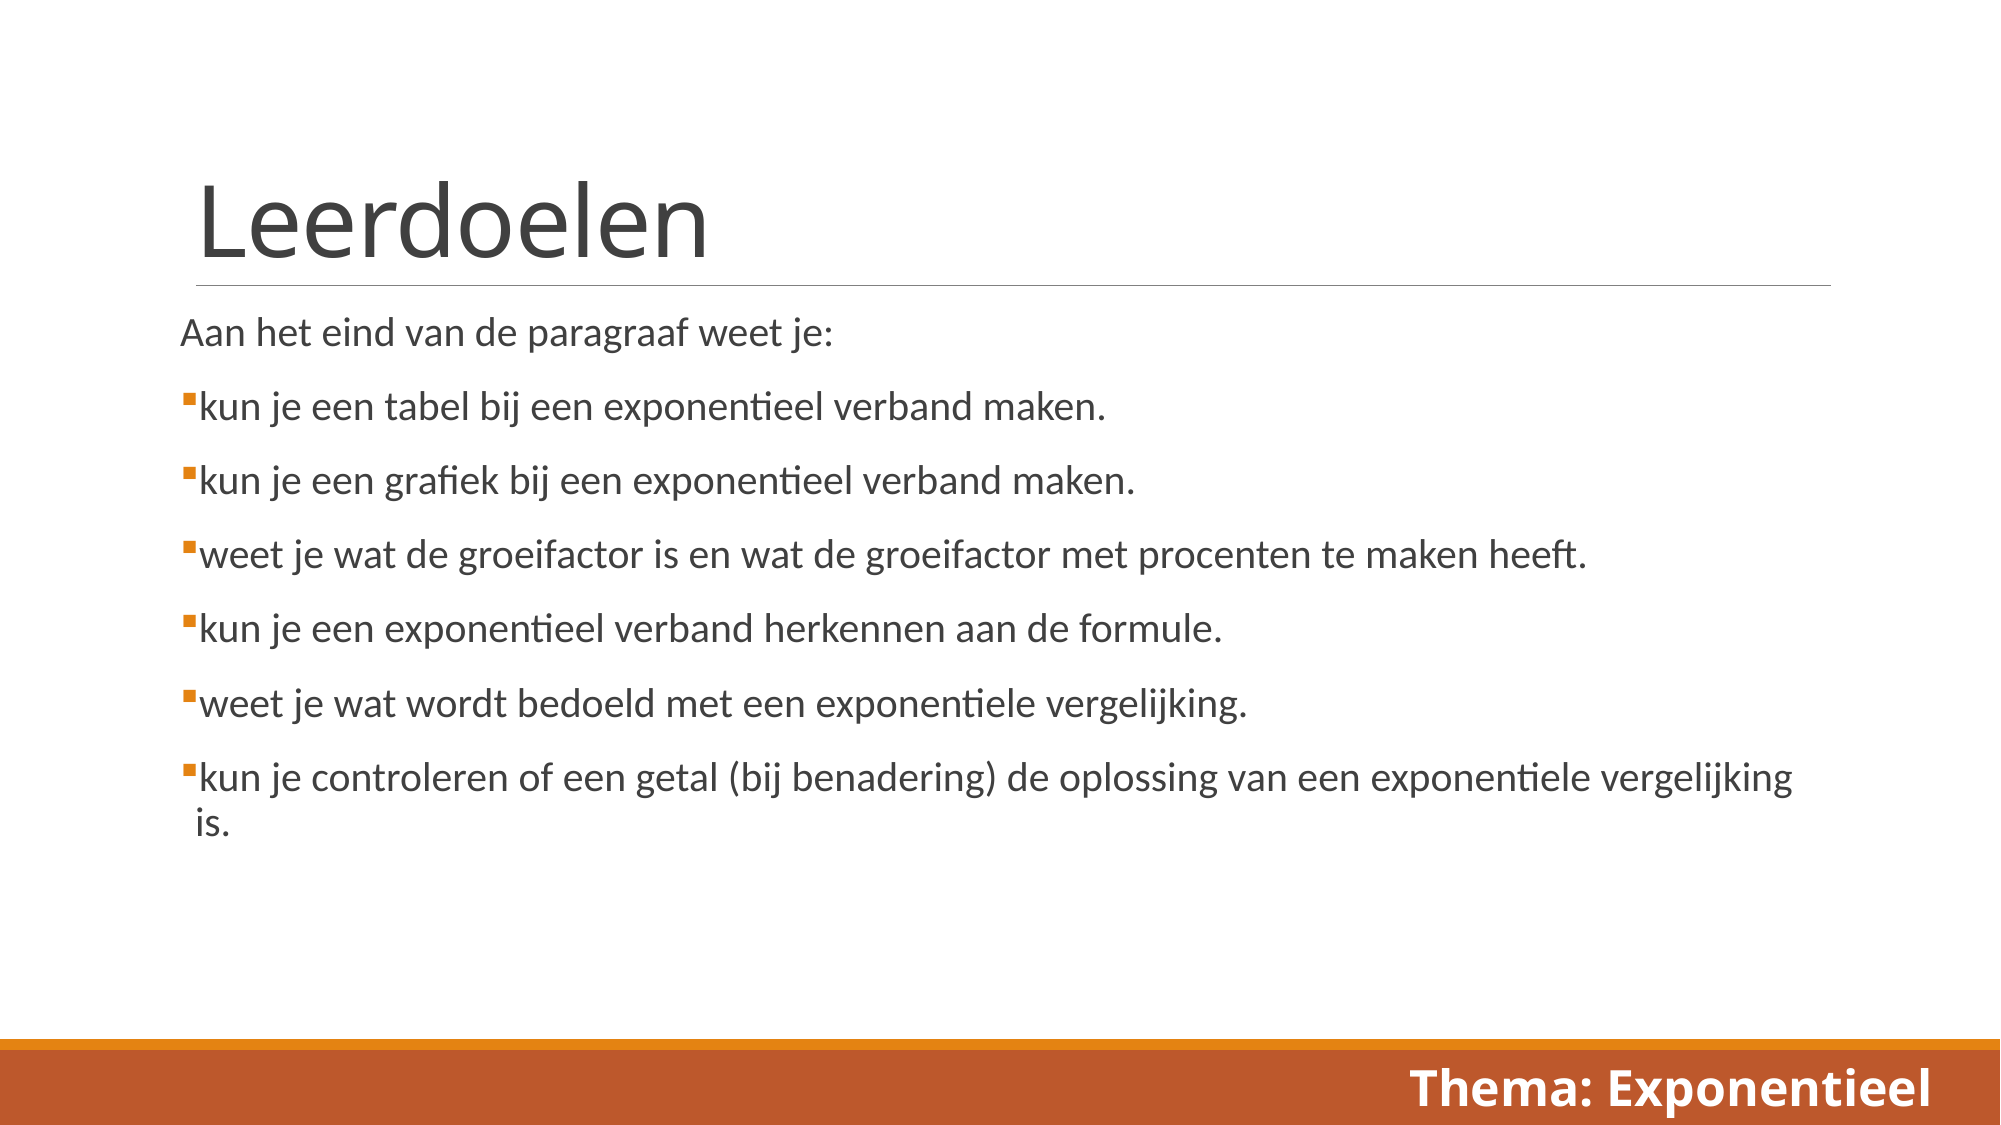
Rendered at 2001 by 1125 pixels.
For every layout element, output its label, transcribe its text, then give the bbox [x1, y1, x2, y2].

text_box Thema: Exponentieel Verband [1356, 1049, 1986, 1125]
list Aan het eind van de paragraaf weet je: kun je een tabel bij een exponentieel verband maken. kun je een grafiek bij een exponentieel verband maken. weet je wat de groeifactor is en wat de groeifactor met procenten te maken heeft. kun je een exponentieel verband herkennen aan de formule. weet je wat wordt bedoeld met een exponentiele vergelijking. kun je controleren of een getal (bij benadering) de oplossing van een exponentiele vergelijking is. [180, 302, 1830, 963]
title Leerdoelen [180, 47, 1830, 285]
